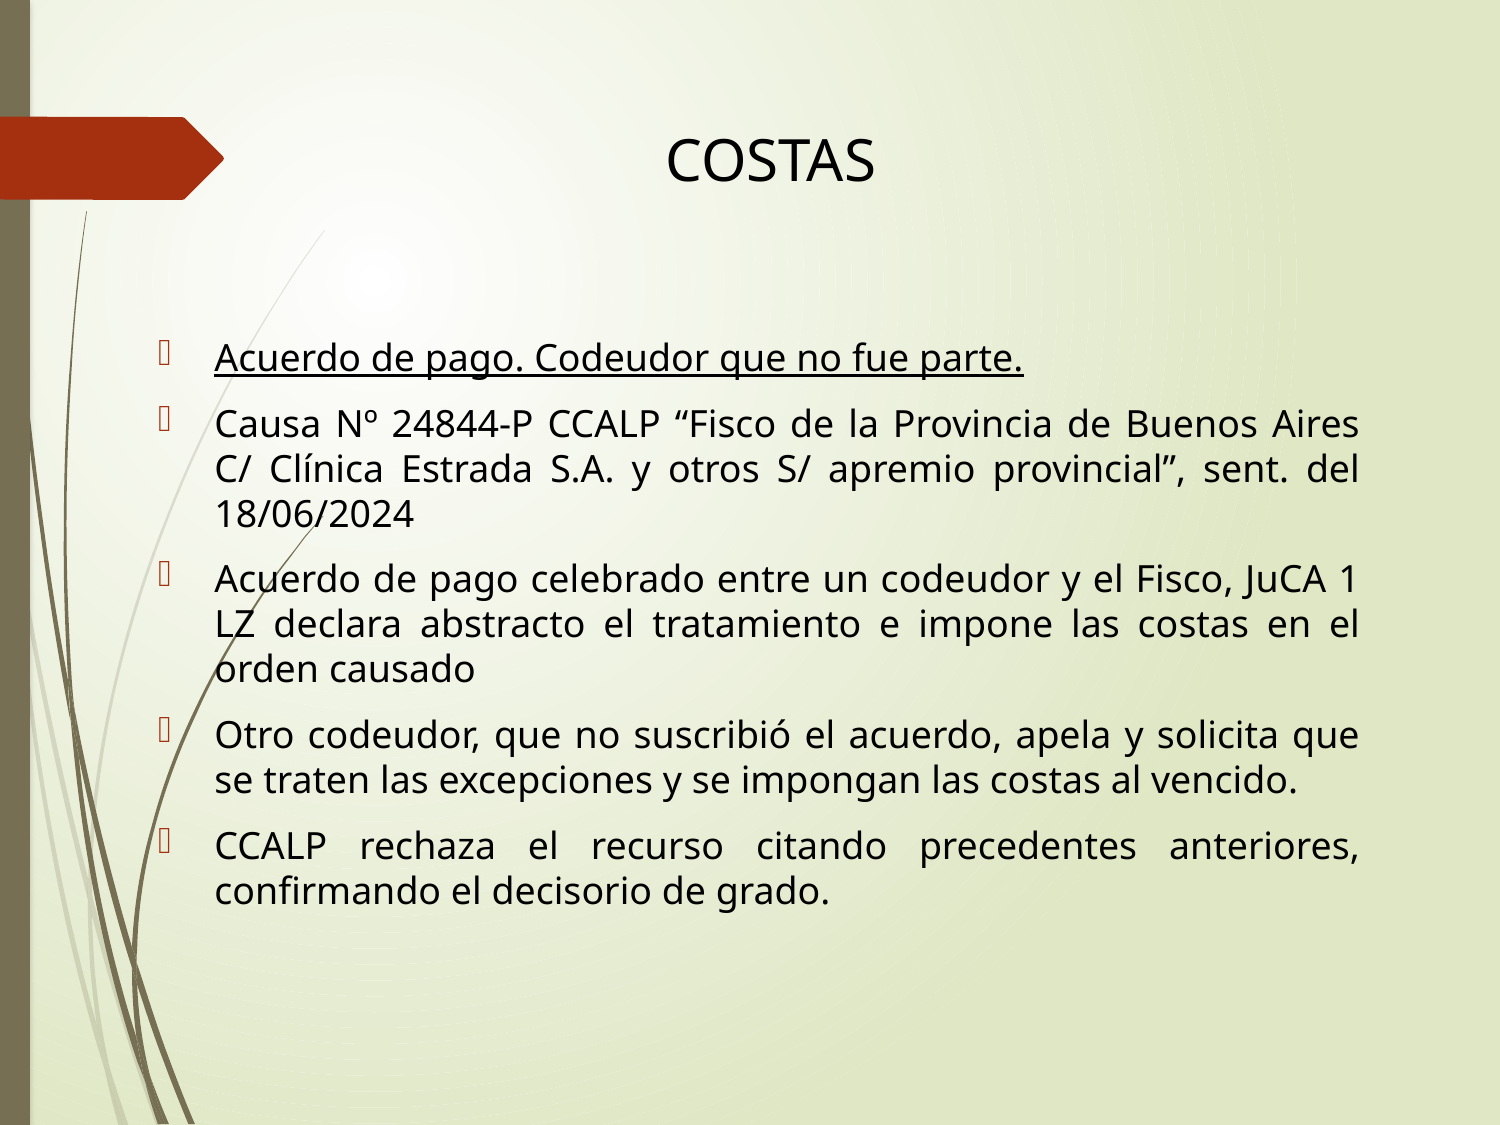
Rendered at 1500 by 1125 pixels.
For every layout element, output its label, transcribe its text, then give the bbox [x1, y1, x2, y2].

list Acuerdo de pago. Codeudor que no fue parte. Causa Nº 24844-P CCALP “Fisco de la Provincia de Buenos Aires C/ Clínica Estrada S.A. y otros S/ apremio provincial”, sent. del 18/06/2024 Acuerdo de pago celebrado entre un codeudor y el Fisco, JuCA 1 LZ declara abstracto el tratamiento e impone las costas en el orden causado Otro codeudor, que no suscribió el acuerdo, apela y solicita que se traten las excepciones y se impongan las costas al vencido. CCALP rechaza el recurso citando precedentes anteriores, confirmando el decisorio de grado. [143, 326, 1376, 1012]
title Costas [230, 116, 1312, 326]
